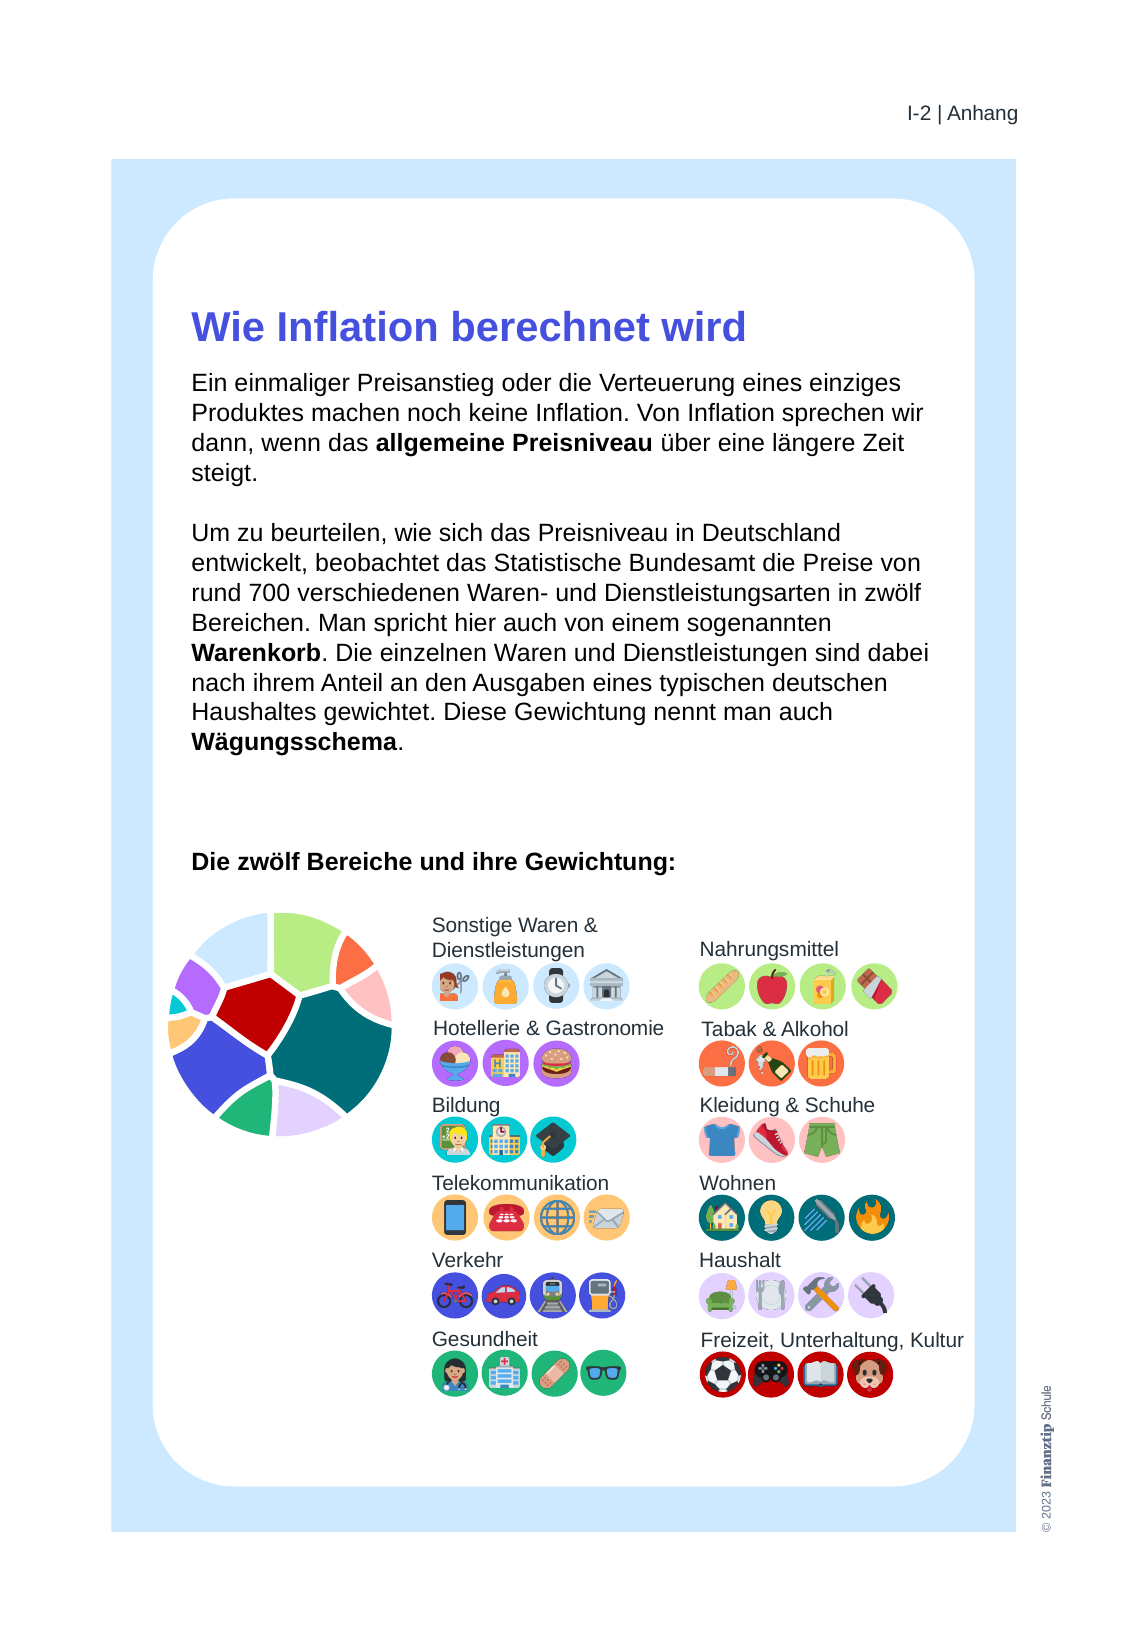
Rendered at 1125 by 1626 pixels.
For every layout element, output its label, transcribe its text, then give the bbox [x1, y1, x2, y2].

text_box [164, 903, 985, 1398]
text_box Wie Inflation berechnet wird Ein einmaliger Preisanstieg oder die Verteuerung eines einziges Produktes machen noch keine Inflation. Von Inflation sprechen wir dann, wenn das allgemeine Preisniveau über eine längere Zeit steigt. Um zu beurteilen, wie sich das Preisniveau in Deutschland entwickelt, beobachtet das Statistische Bundesamt die Preise von rund 700 verschiedenen Waren- und Dienstleistungsarten in zwölf Bereichen. Man spricht hier auch von einem sogenannten Warenkorb. Die einzelnen Waren und Dienstleistungen sind dabei nach ihrem Anteil an den Ausgaben eines typischen deutschen Haushaltes gewichtet. Diese Gewichtung nennt man auch Wägungsschema. Die zwölf Bereiche und ihre Gewichtung: [151, 197, 976, 1488]
picture [1039, 1386, 1054, 1487]
